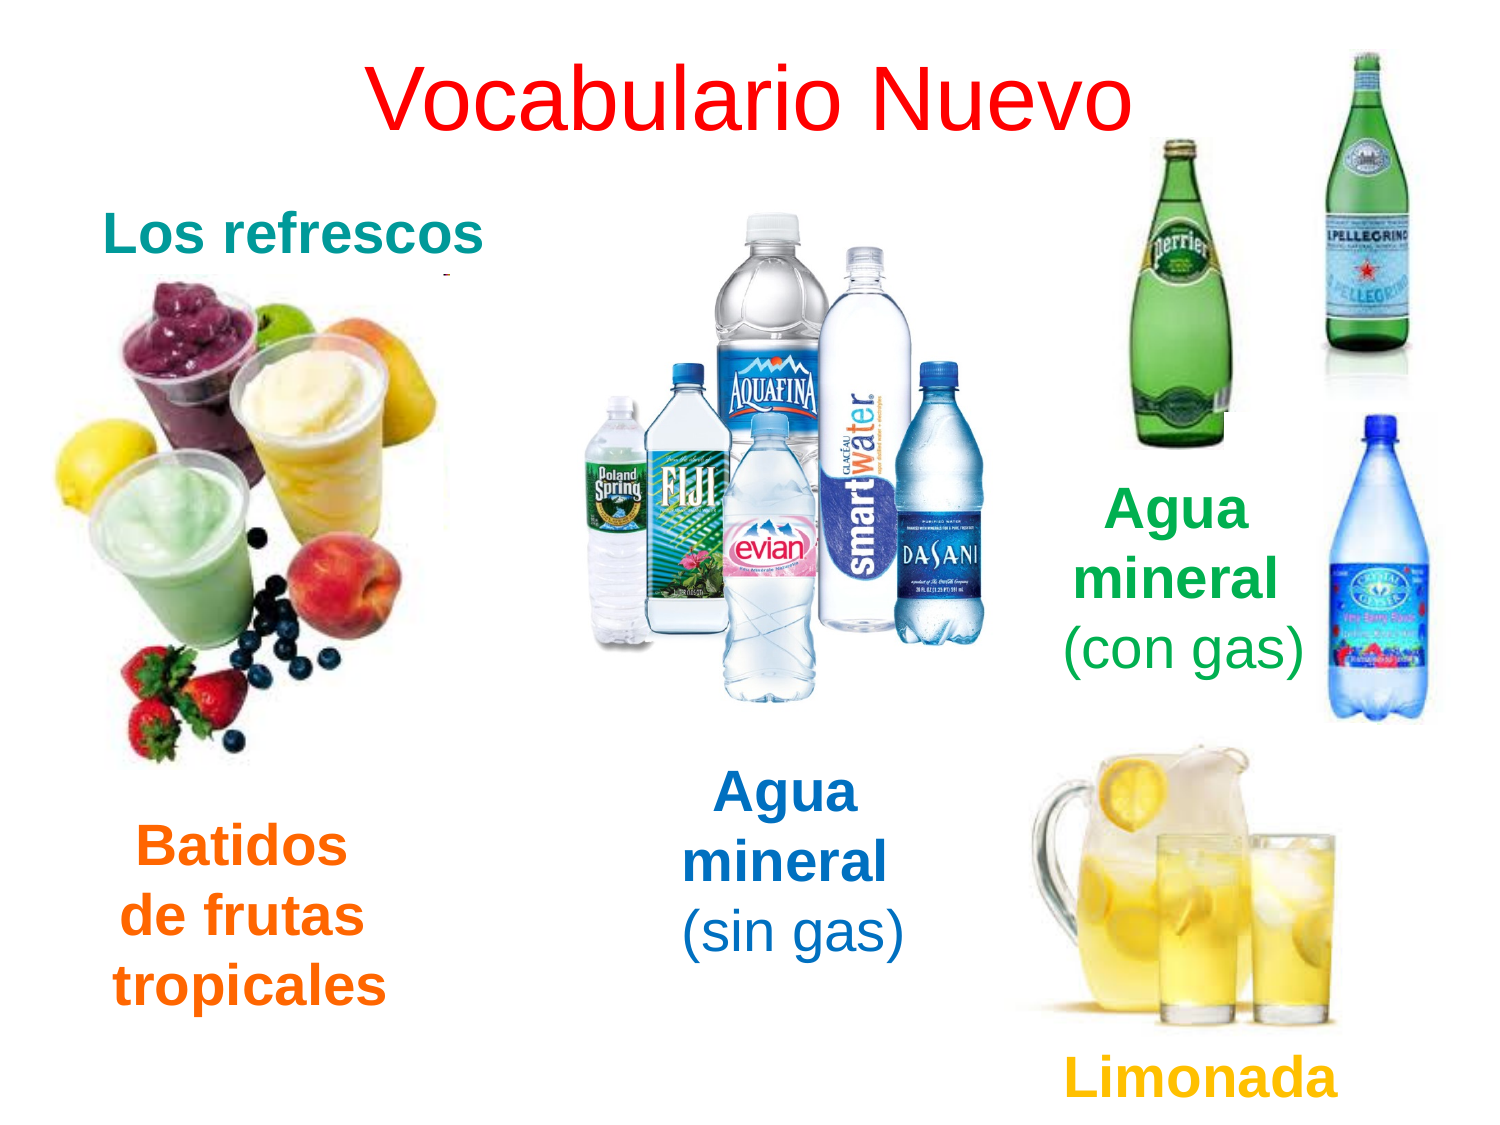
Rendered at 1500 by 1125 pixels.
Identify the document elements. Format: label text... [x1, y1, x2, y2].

text_box Limonada [1039, 1064, 1363, 1117]
text_box Batidos de frutas tropicales [89, 800, 413, 1025]
picture [49, 274, 450, 770]
text_box Agua mineral (con gas) [1075, 462, 1219, 688]
picture [500, 49, 1500, 1056]
text_box Los refrescos [88, 187, 495, 273]
text_box Agua mineral (sin gas) [623, 755, 948, 971]
title Vocabulario Nuevo [75, 0, 1425, 188]
